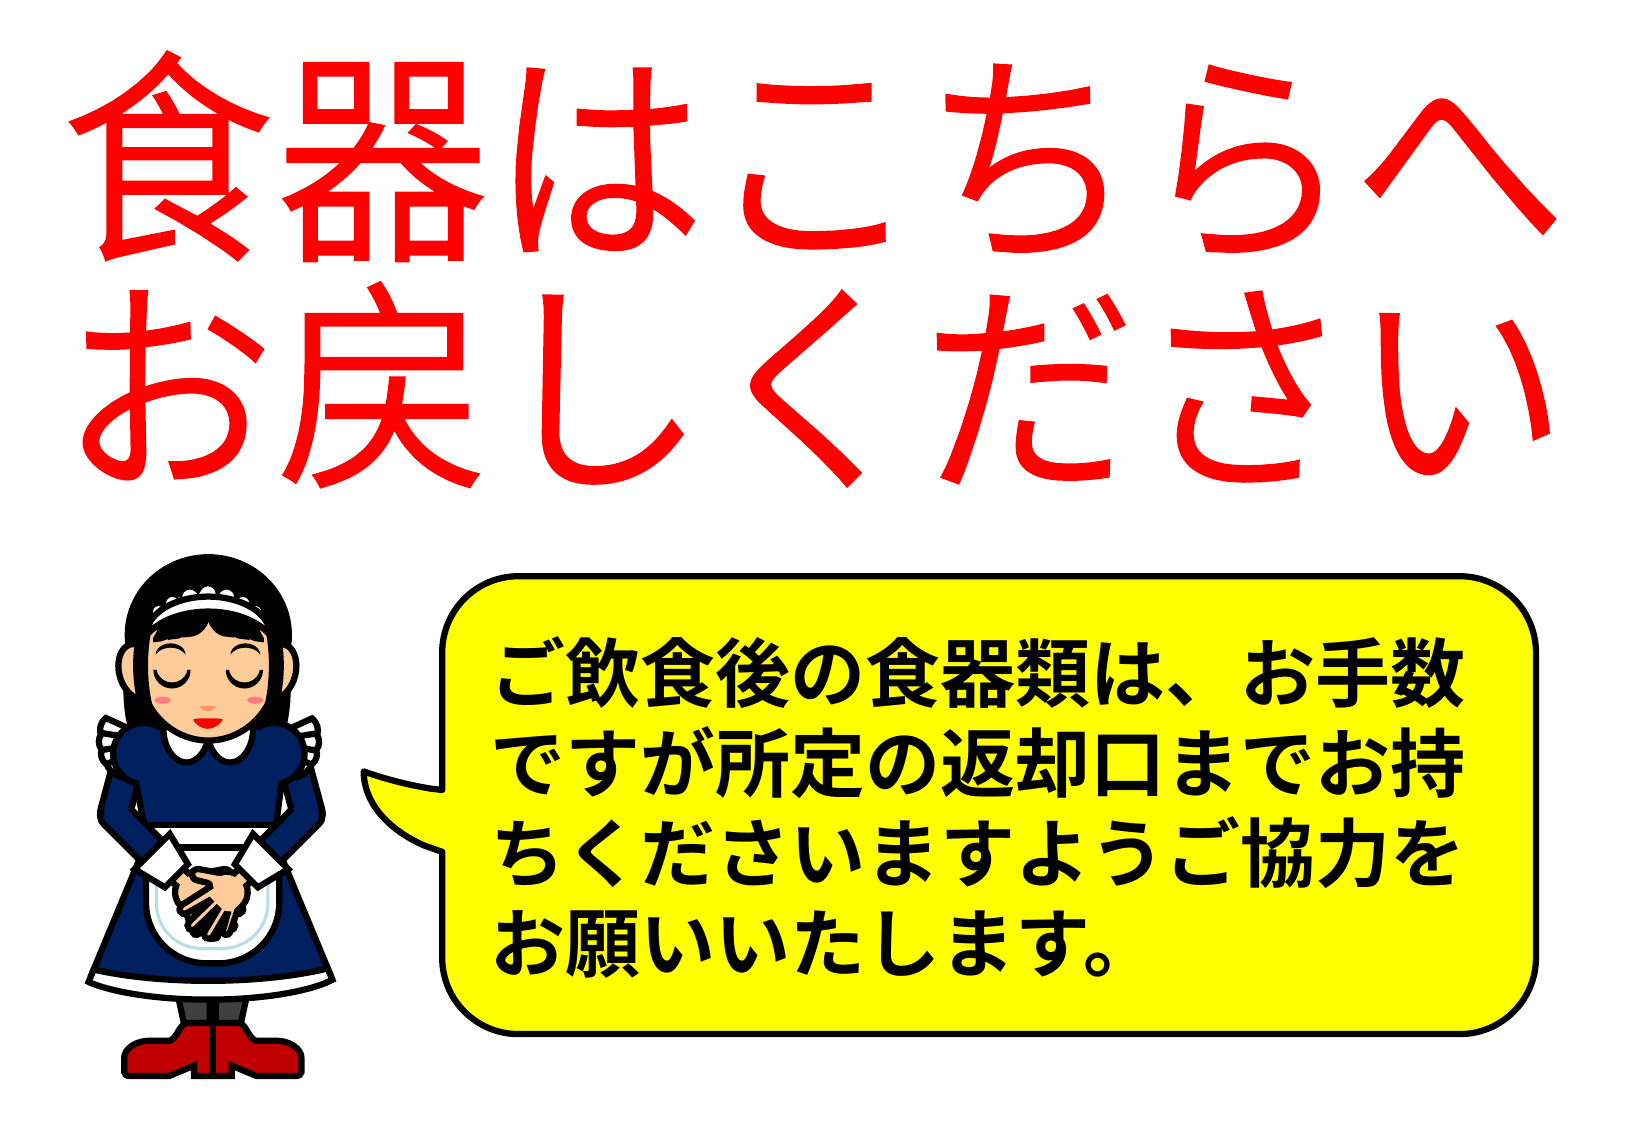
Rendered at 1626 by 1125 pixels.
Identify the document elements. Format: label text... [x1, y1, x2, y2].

text_box ご飲食後の食器類は、お手数ですが所定の返却口までお持ちくださいますようご協力をお願いいたします。 [475, 619, 1502, 995]
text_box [88, 557, 333, 1077]
text_box [361, 574, 1539, 1037]
